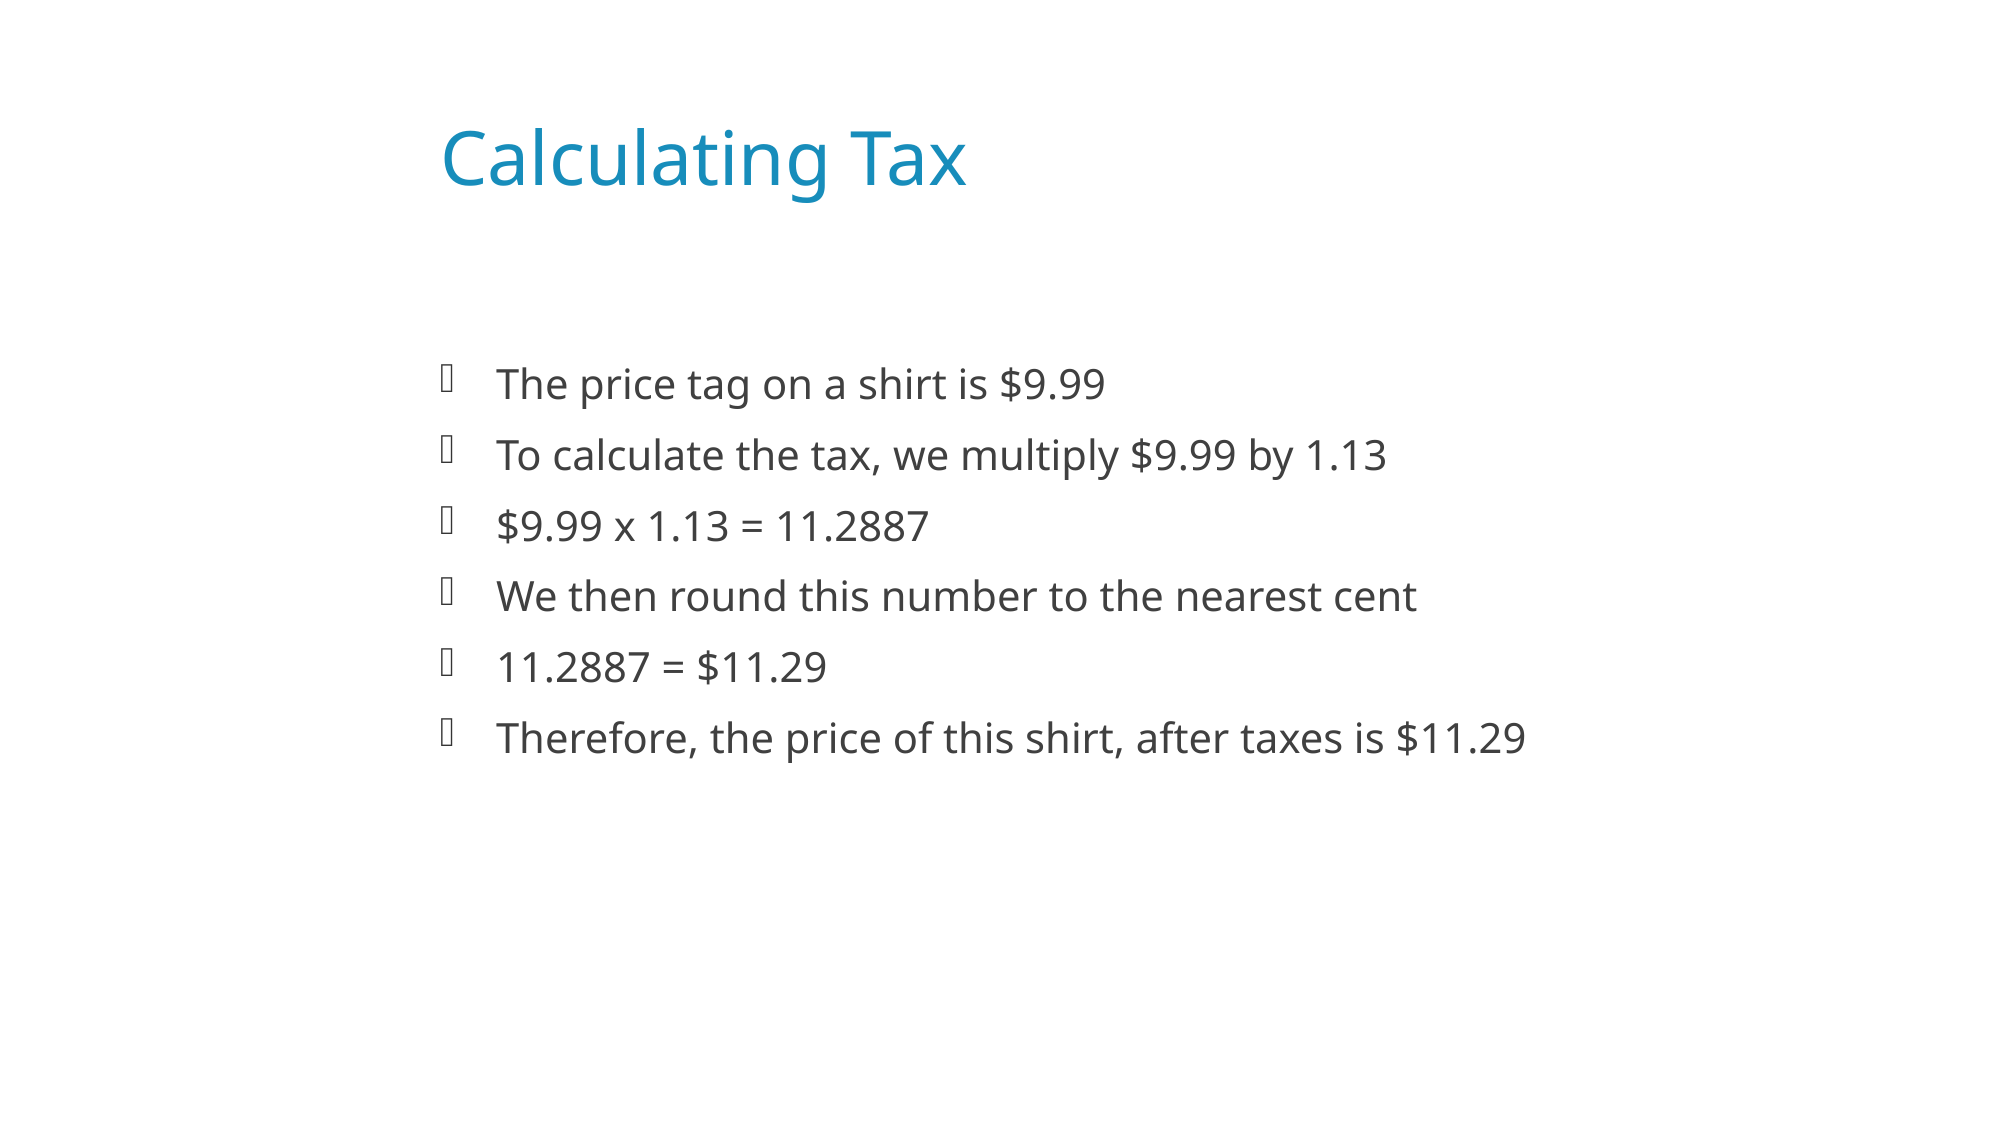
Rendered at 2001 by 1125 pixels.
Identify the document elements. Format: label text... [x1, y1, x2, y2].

list The price tag on a shirt is $9.99 To calculate the tax, we multiply $9.99 by 1.13 $9.99 x 1.13 = 11.2887 We then round this number to the nearest cent 11.2887 = $11.29 Therefore, the price of this shirt, after taxes is $11.29 [424, 350, 1888, 1074]
title Calculating Tax [425, 102, 1888, 313]
